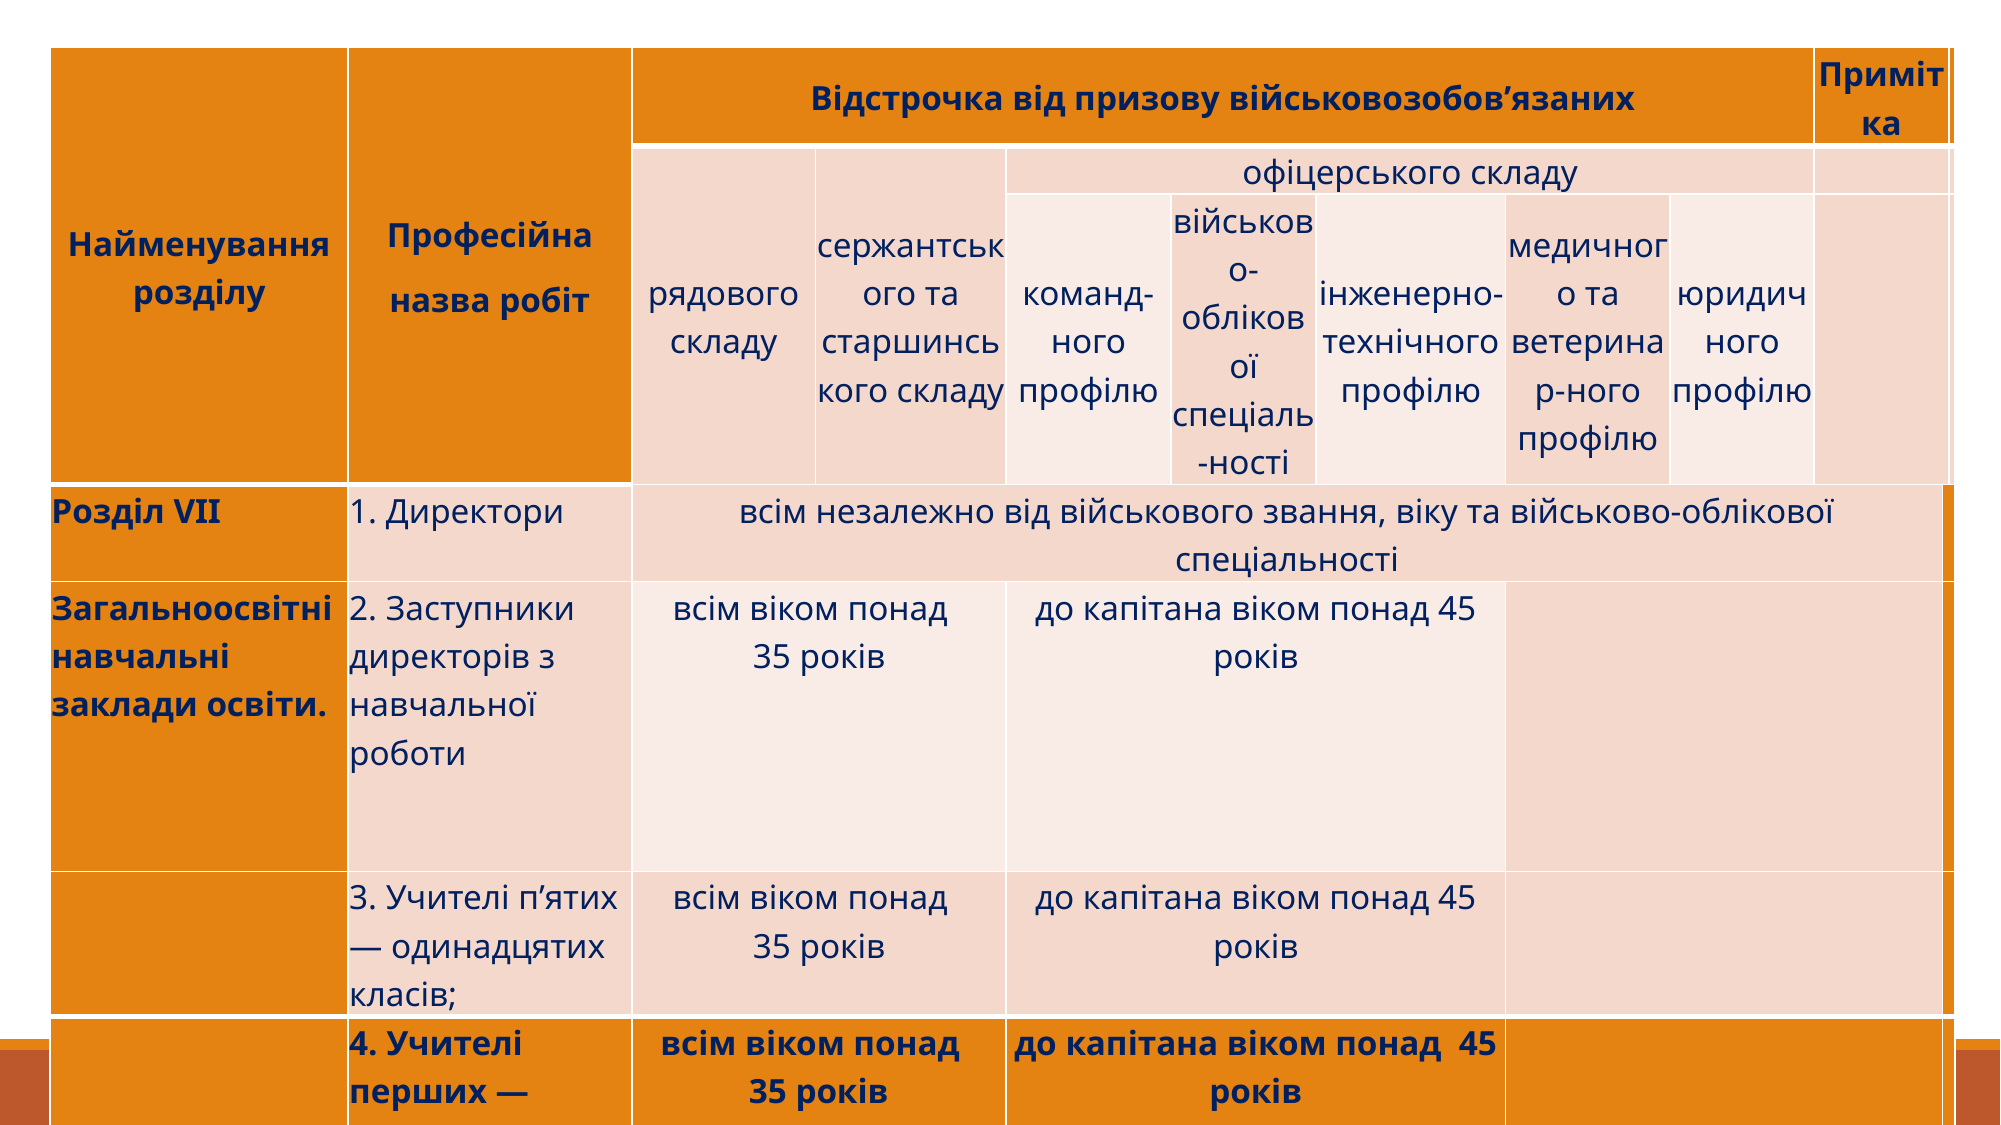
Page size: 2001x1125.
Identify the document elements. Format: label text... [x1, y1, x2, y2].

table_cell військово-облікової спеціаль-ності [1172, 195, 1315, 484]
table_cell [1943, 872, 1954, 1014]
table_cell [1815, 195, 1948, 484]
table_header [1950, 48, 1954, 143]
table_cell всім віком понад 35 років [633, 1019, 1005, 1125]
table_cell [1943, 485, 1954, 581]
table_cell [1950, 149, 1954, 193]
table_cell рядового складу [633, 149, 815, 484]
table_cell медичного та ветеринар-ного профілю [1506, 195, 1669, 484]
table_cell до капітана віком понад 45 років [1007, 1019, 1505, 1125]
table_cell 3. Учителі п’ятих — одинадцятих класів; [349, 872, 631, 1014]
table_cell до капітана віком понад 45 років [1007, 872, 1505, 1014]
table_cell [1506, 582, 1942, 871]
table_cell [1950, 195, 1954, 484]
table_cell [1506, 872, 1942, 1014]
table_cell [51, 872, 347, 1014]
table_cell всім віком понад 35 років [633, 872, 1005, 1014]
table_cell до капітана віком понад 45 років [1007, 582, 1505, 871]
table_header Професійна назва робіт [349, 48, 631, 482]
table_cell [1506, 1019, 1942, 1125]
table_cell команд-ного профілю [1007, 195, 1170, 484]
table_cell [1815, 149, 1948, 193]
table_cell Загальноосвітні навчальні заклади освіти. [51, 582, 347, 871]
table_cell 1. Директори [349, 487, 631, 581]
table_header Відстрочка від призову військовозобов’язаних [633, 48, 1813, 143]
table_cell 2. Заступники директорів з навчальної роботи [349, 582, 631, 871]
table_cell офіцерського складу [1007, 149, 1813, 193]
table_cell інженерно-технічного профілю [1317, 195, 1505, 484]
table_cell 4. Учителі перших — четвертих класів; [349, 1019, 631, 1125]
table_header Примітка [1815, 48, 1948, 143]
table_cell сержантського та старшинського складу [816, 149, 1005, 484]
table_cell [1943, 582, 1954, 871]
table_cell юридичного профілю [1671, 195, 1813, 484]
table_cell [1943, 1019, 1954, 1125]
table_cell всім віком понад 35 років [633, 582, 1005, 871]
table_cell [51, 1019, 347, 1125]
table_cell всім незалежно від військового звання, віку та військово-облікової спеціальності [633, 485, 1942, 581]
table_header Найменування розділу [51, 48, 347, 482]
table_cell Розділ VІІ [51, 487, 347, 581]
